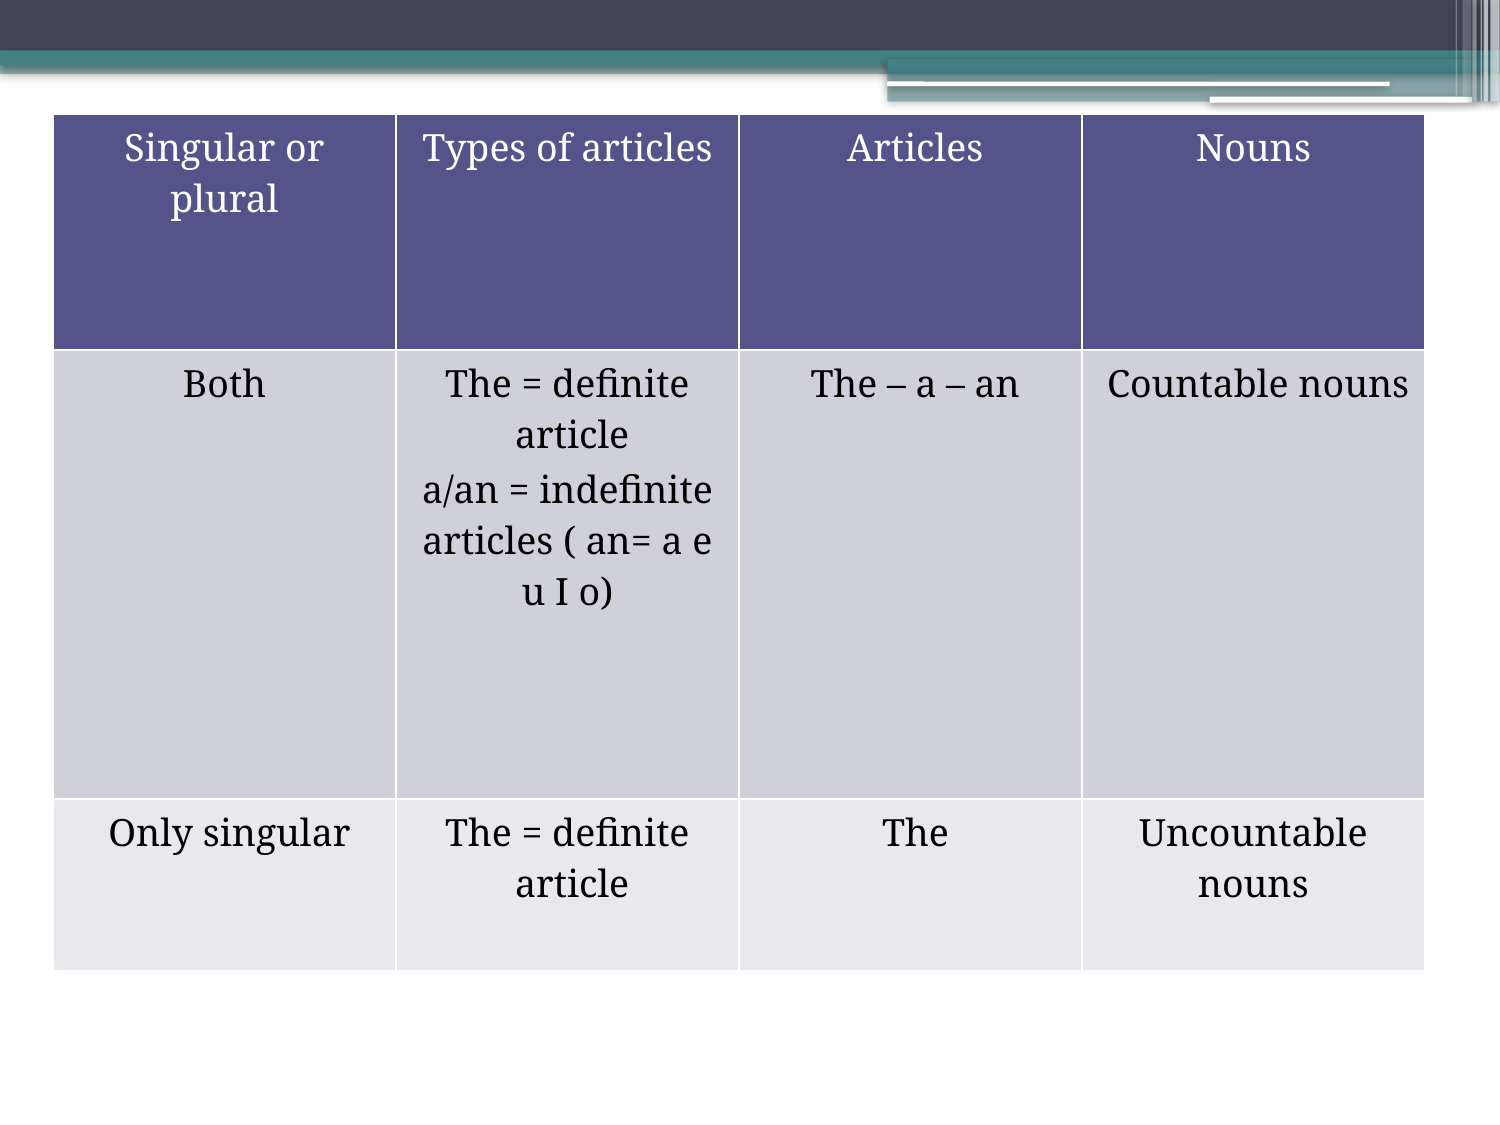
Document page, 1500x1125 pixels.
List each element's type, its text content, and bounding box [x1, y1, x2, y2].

table_cell Uncountable nouns [1083, 800, 1424, 970]
table_header Singular or plural [54, 115, 395, 349]
table_header Nouns [1083, 115, 1424, 349]
table_cell The = definite article [397, 800, 738, 970]
table_header Types of articles [397, 115, 738, 349]
table_header Articles [740, 115, 1081, 349]
table_cell The [740, 800, 1081, 970]
table_cell Both [54, 351, 395, 798]
table_cell The – a – an [740, 351, 1081, 798]
table_cell The = definite article a/an = indefinite articles ( an= a e u I o) [397, 351, 738, 798]
table_cell Countable nouns [1083, 351, 1424, 798]
table_cell Only singular [54, 800, 395, 970]
